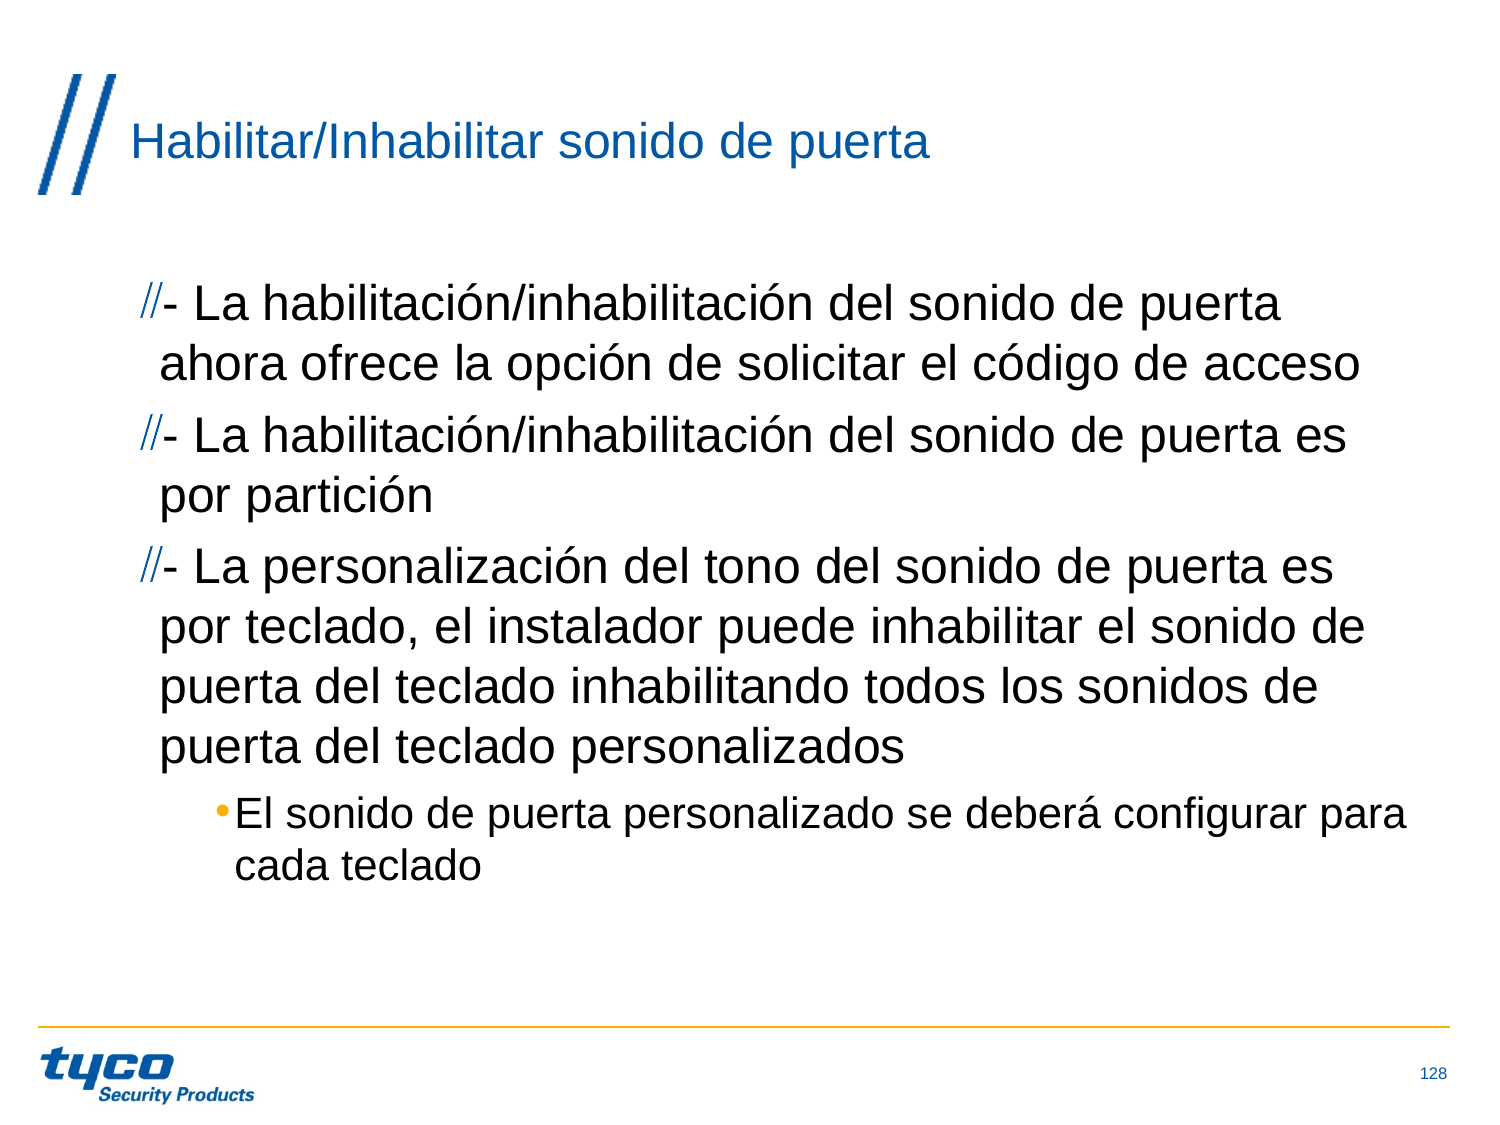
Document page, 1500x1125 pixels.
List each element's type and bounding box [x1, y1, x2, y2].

picture [140, 414, 176, 450]
picture [140, 282, 176, 318]
text_box [97, 1061, 228, 1091]
picture [140, 546, 176, 582]
slide_number [1387, 1042, 1463, 1103]
picture [37, 74, 115, 195]
title [115, 44, 1426, 233]
list [124, 262, 1426, 976]
picture [34, 1040, 260, 1107]
